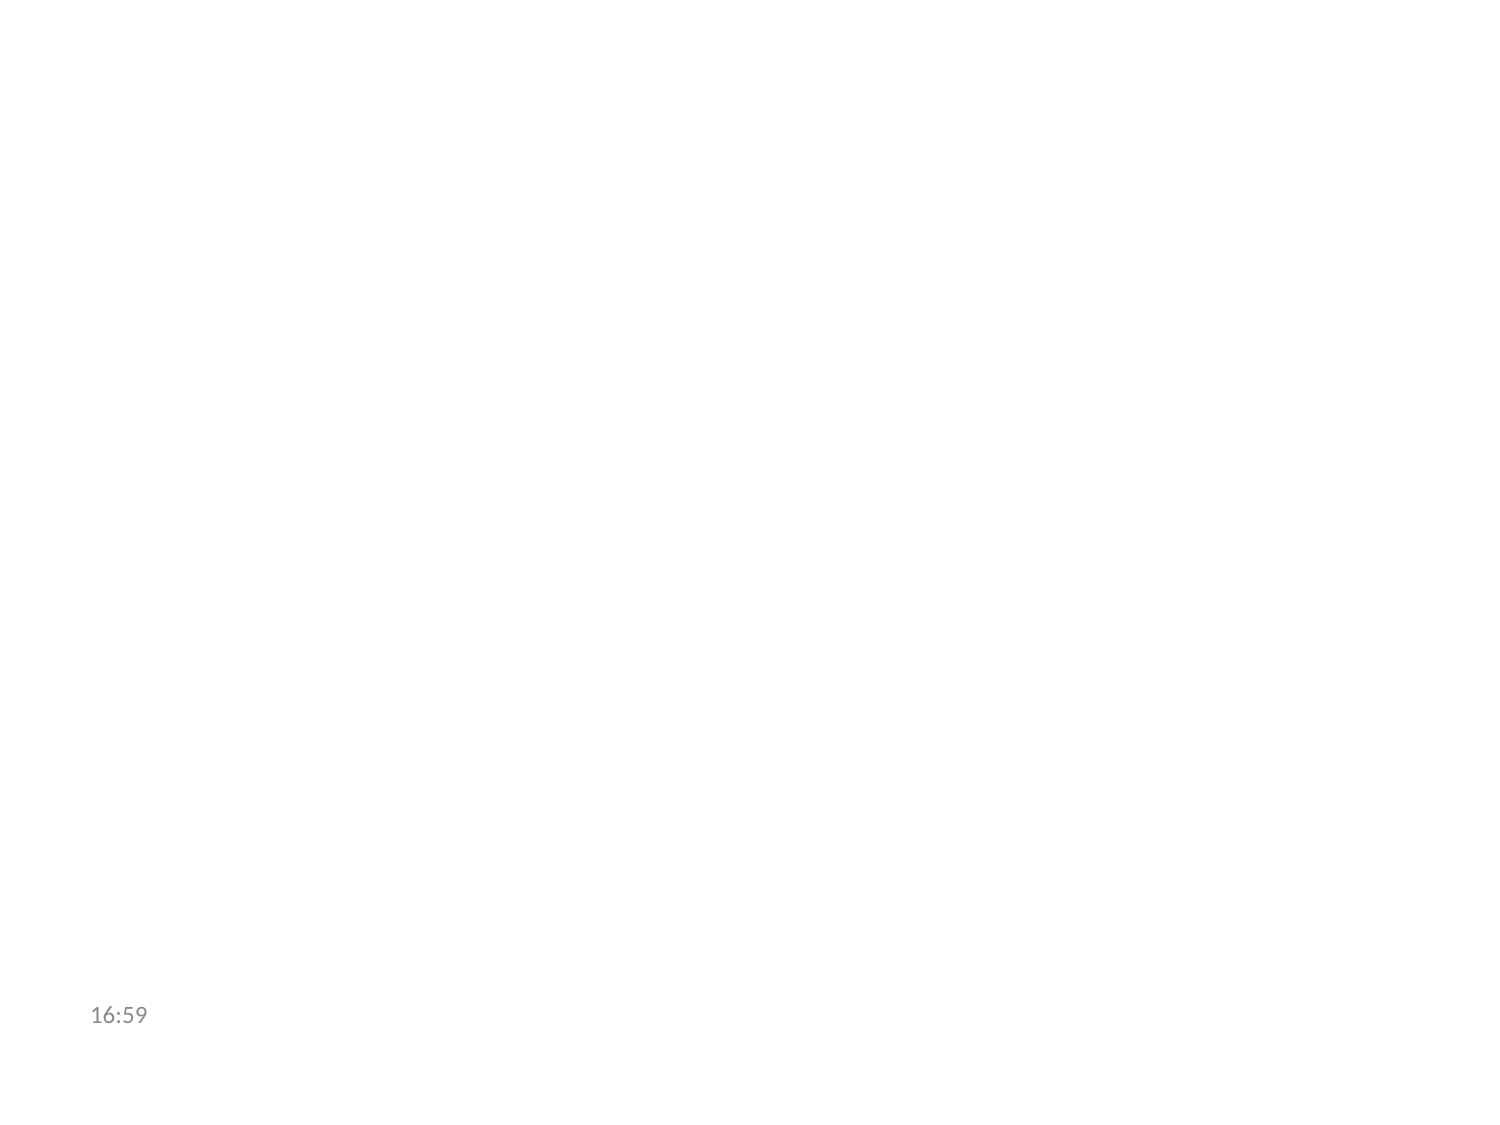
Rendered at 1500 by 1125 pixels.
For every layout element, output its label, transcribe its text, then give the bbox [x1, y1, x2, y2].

text_box 15:35 [75, 983, 425, 1044]
